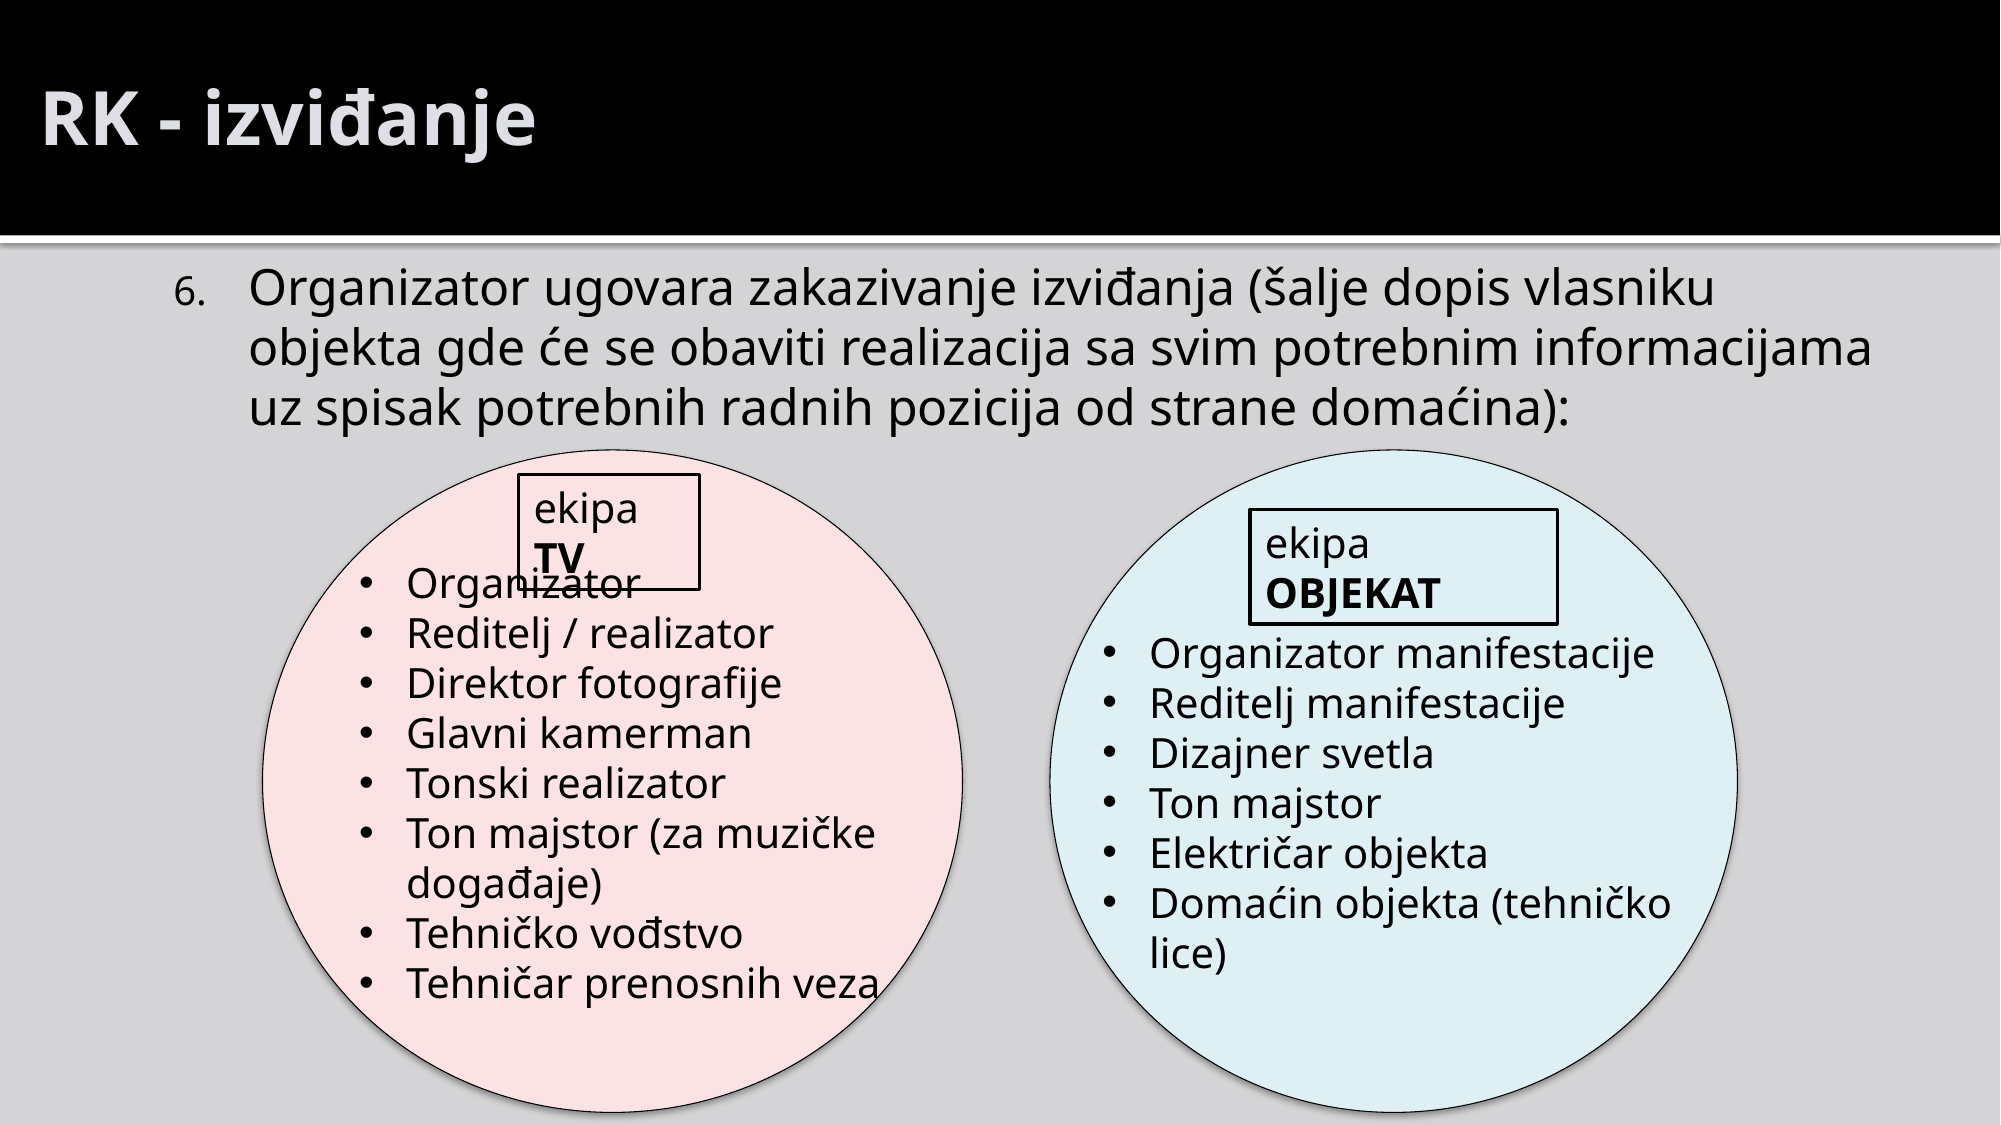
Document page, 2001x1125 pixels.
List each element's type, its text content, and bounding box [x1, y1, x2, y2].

text_box [1093, 449, 1694, 618]
title RK - izviđanje [24, 12, 1675, 218]
text_box ekipa OBJEKAT [1249, 509, 1558, 625]
list Organizator ugovara zakazivanje izviđanja (šalje dopis vlasniku objekta gde će se obaviti realizacija sa svim potrebnim informacijama uz spisak potrebnih radnih pozicija od strane domaćina): [62, 237, 1900, 1113]
text_box [1049, 630, 1087, 932]
text_box ekipa TV [518, 474, 700, 590]
text_box [261, 567, 344, 995]
text_box [1713, 657, 1738, 906]
text_box [372, 449, 853, 539]
text_box Organizator Reditelj / realizator Direktor fotografije Glavni kamerman Tonski realizator Ton majstor (za muzičke događaje) Tehničko vođstvo Tehničar prenosnih veza [344, 539, 970, 1095]
text_box [498, 1095, 727, 1113]
text_box [1213, 1064, 1574, 1113]
text_box Organizator manifestacije Reditelj manifestacije Dizajner svetla Ton majstor Električar objekta Domaćin objekta (tehničko lice) [1087, 618, 1713, 1064]
